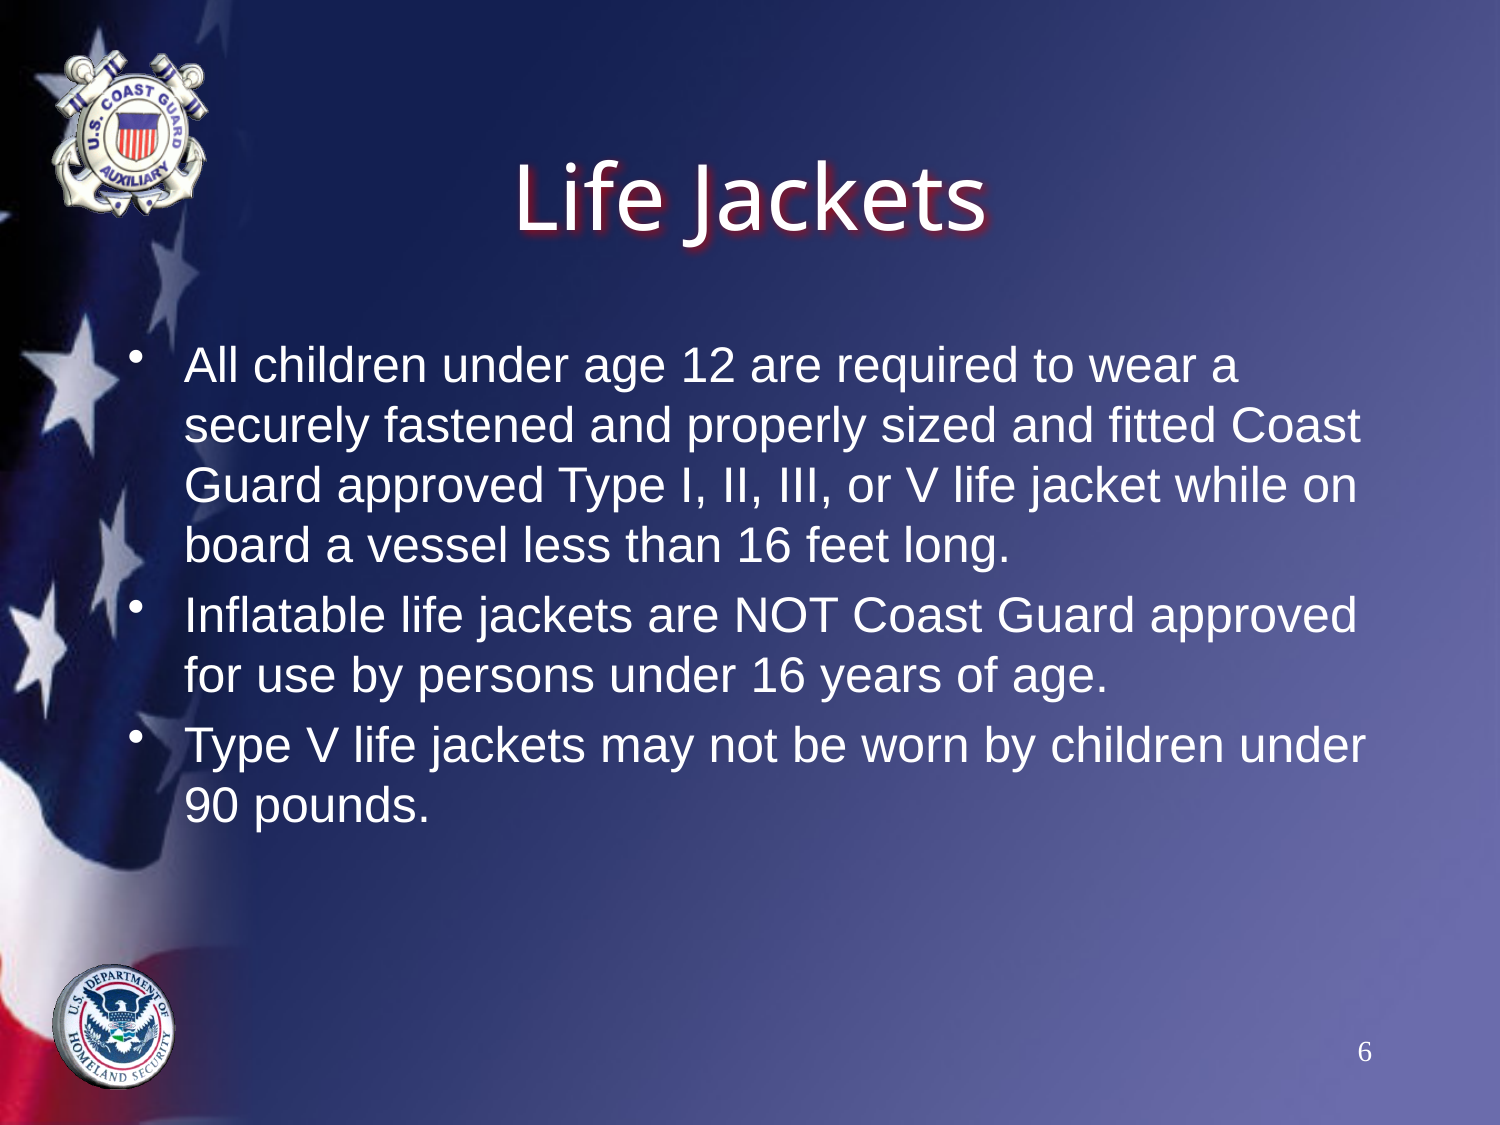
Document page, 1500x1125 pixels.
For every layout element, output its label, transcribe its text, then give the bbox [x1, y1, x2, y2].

title Life Jackets [112, 99, 1388, 288]
list All children under age 12 are required to wear a securely fastened and properly sized and fitted Coast Guard approved Type I, II, III, or V life jacket while on board a vessel less than 16 feet long. Inflatable life jackets are NOT Coast Guard approved for use by persons under 16 years of age. Type V life jackets may not be worn by children under 90 pounds. [112, 324, 1388, 1000]
picture [0, 0, 1500, 1125]
slide_number 6 [1074, 1025, 1388, 1100]
